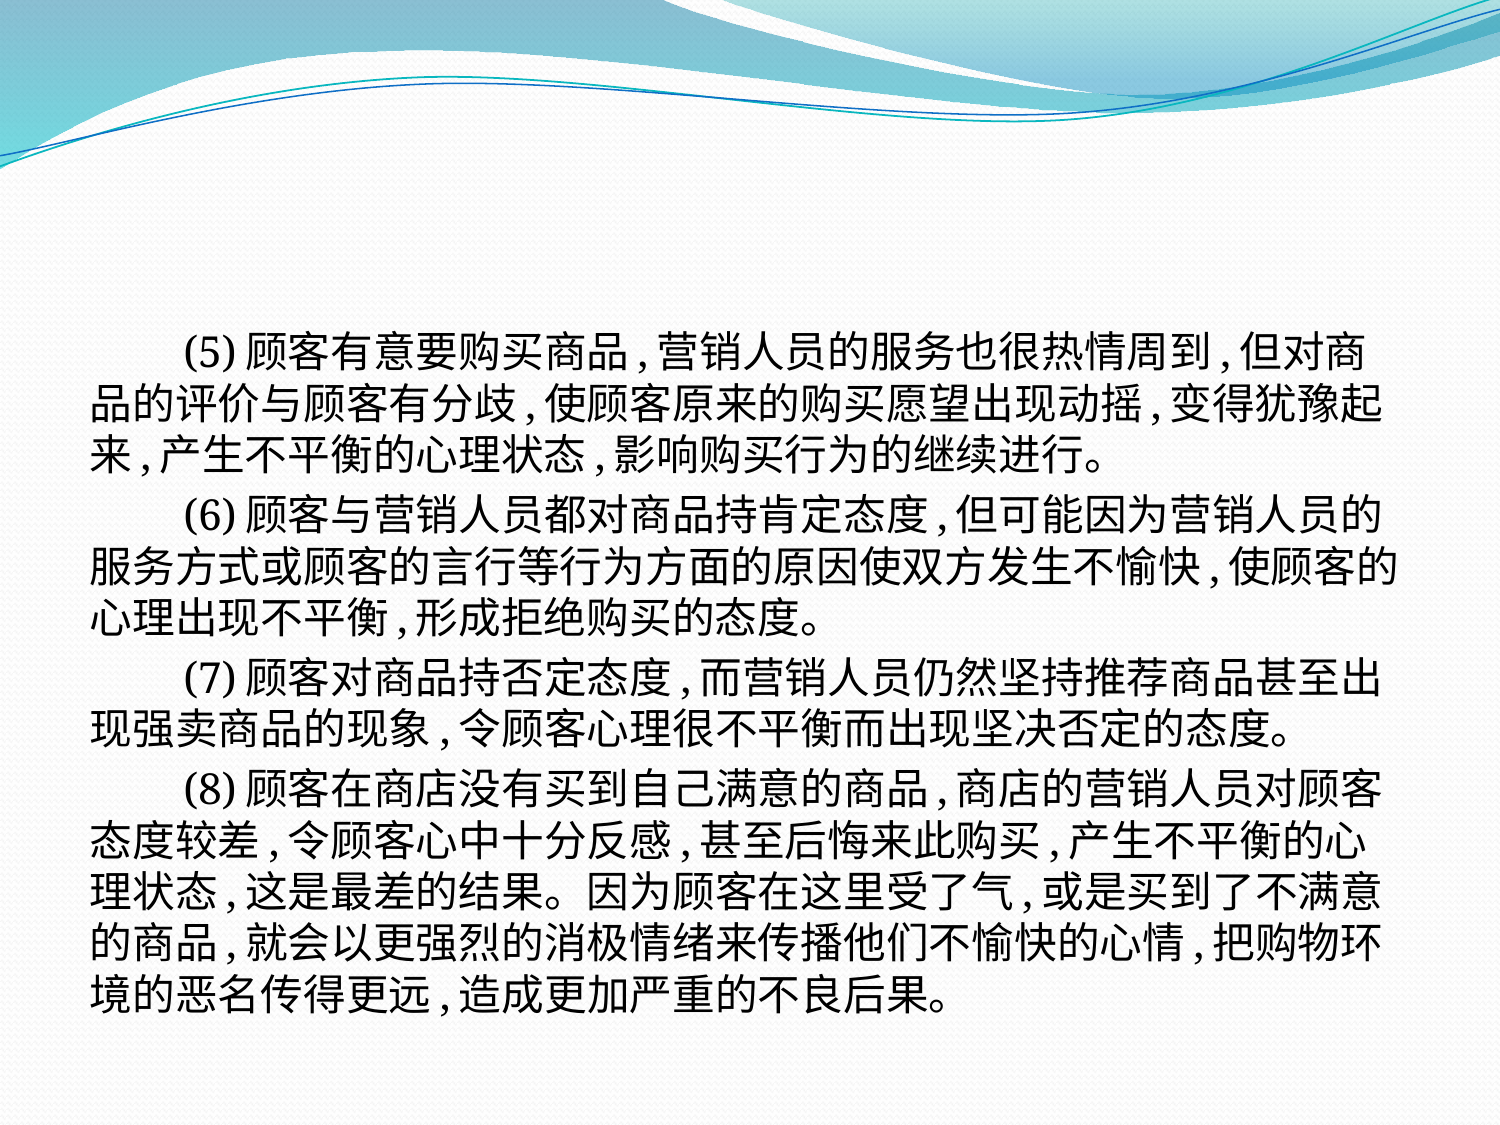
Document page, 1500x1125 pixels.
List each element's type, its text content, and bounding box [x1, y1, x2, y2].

list (5)顾客有意要购买商品,营销人员的服务也很热情周到,但对商品的评价与顾客有分歧,使顾客原来的购买愿望出现动摇,变得犹豫起来,产生不平衡的心理状态,影响购买行为的继续进行。 (6)顾客与营销人员都对商品持肯定态度,但可能因为营销人员的服务方式或顾客的言行等行为方面的原因使双方发生不愉快,使顾客的心理出现不平衡,形成拒绝购买的态度。 (7)顾客对商品持否定态度,而营销人员仍然坚持推荐商品甚至出现强卖商品的现象,令顾客心理很不平衡而出现坚决否定的态度。 (8)顾客在商店没有买到自己满意的商品,商店的营销人员对顾客态度较差,令顾客心中十分反感,甚至后悔来此购买,产生不平衡的心理状态,这是最差的结果。因为顾客在这里受了气,或是买到了不满意的商品,就会以更强烈的消极情绪来传播他们不愉快的心情,把购物环境的恶名传得更远,造成更加严重的不良后果。 [75, 317, 1425, 1038]
